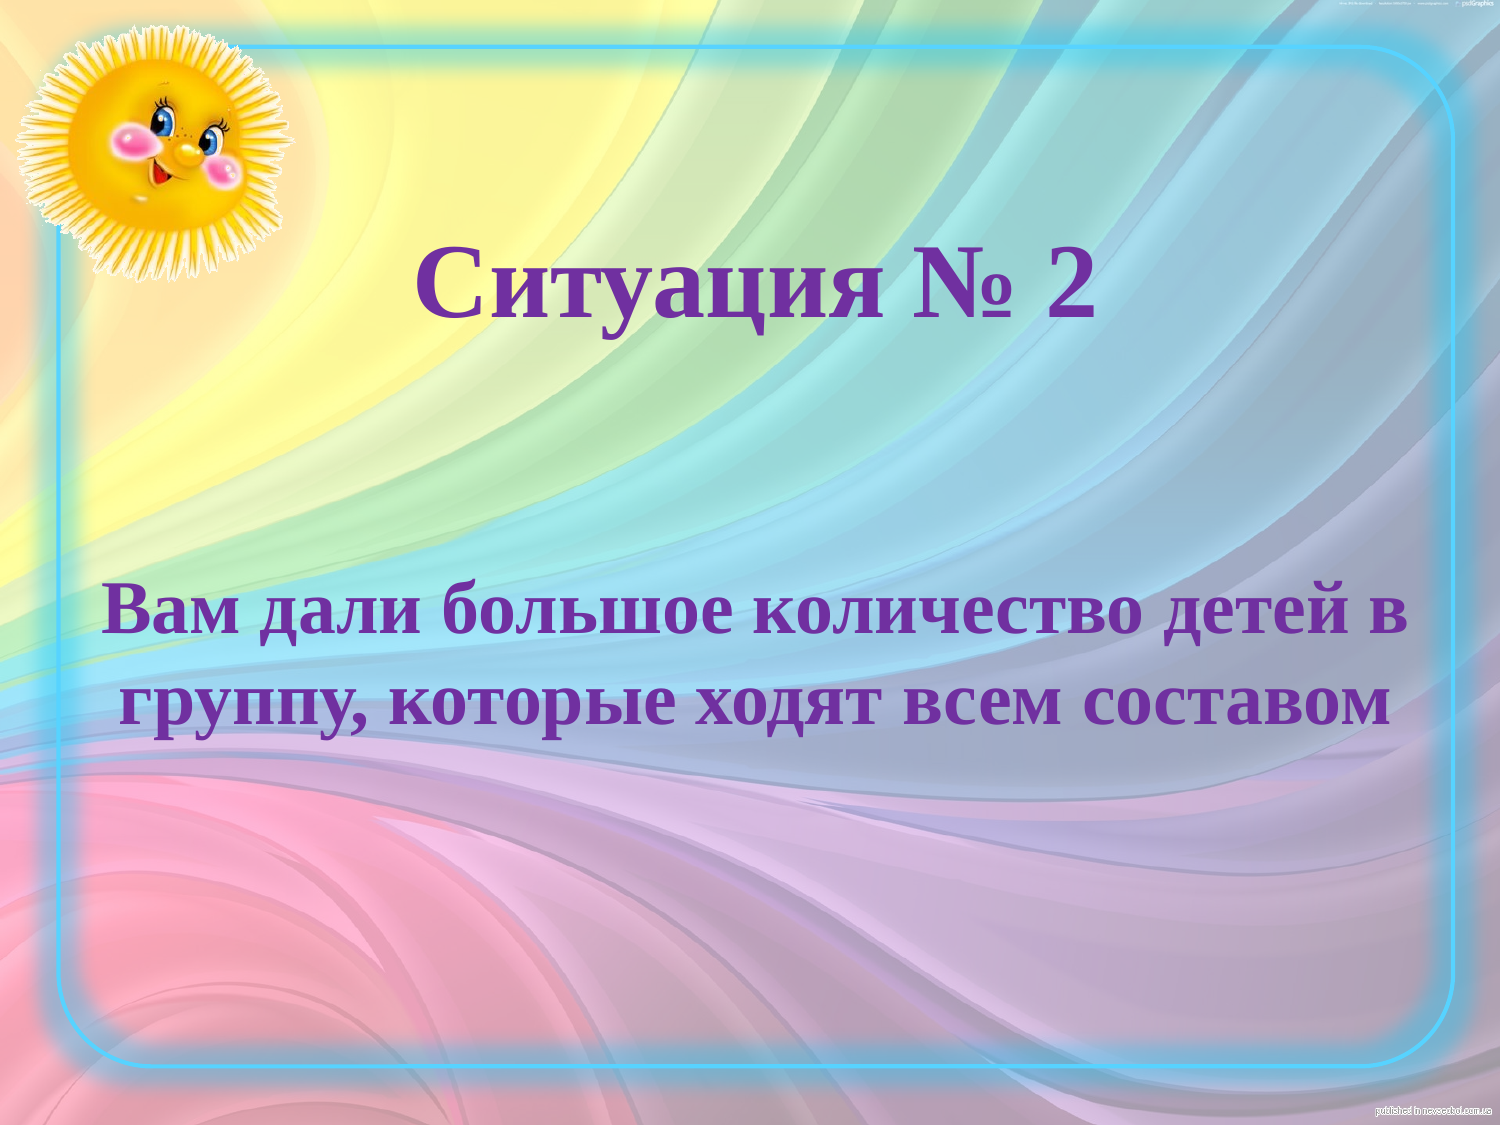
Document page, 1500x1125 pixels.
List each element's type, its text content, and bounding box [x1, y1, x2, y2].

title Ситуация № 2 Вам дали большое количество детей в группу, которые ходят всем составом [76, 172, 1436, 1047]
picture [11, 11, 340, 340]
